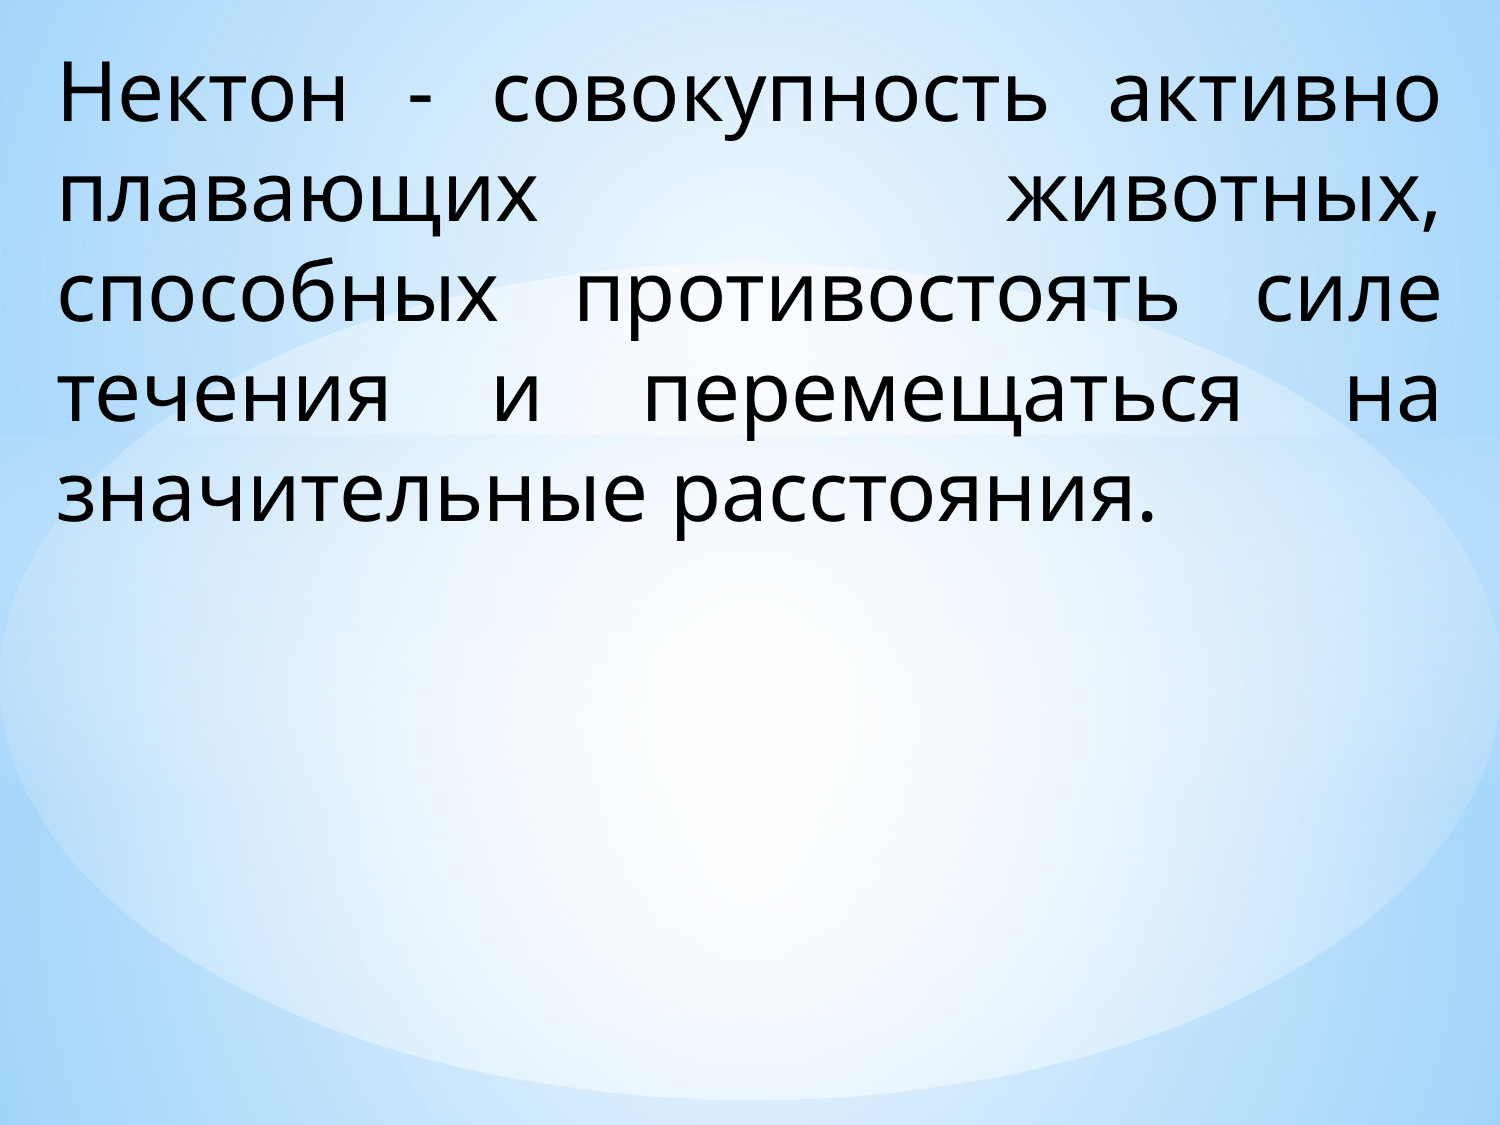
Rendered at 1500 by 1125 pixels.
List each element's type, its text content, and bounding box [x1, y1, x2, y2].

text_box Нектон - совокупность активно плавающих животных, способных противостоять силе течения и перемещаться на значительные расстояния. [41, 30, 1459, 546]
